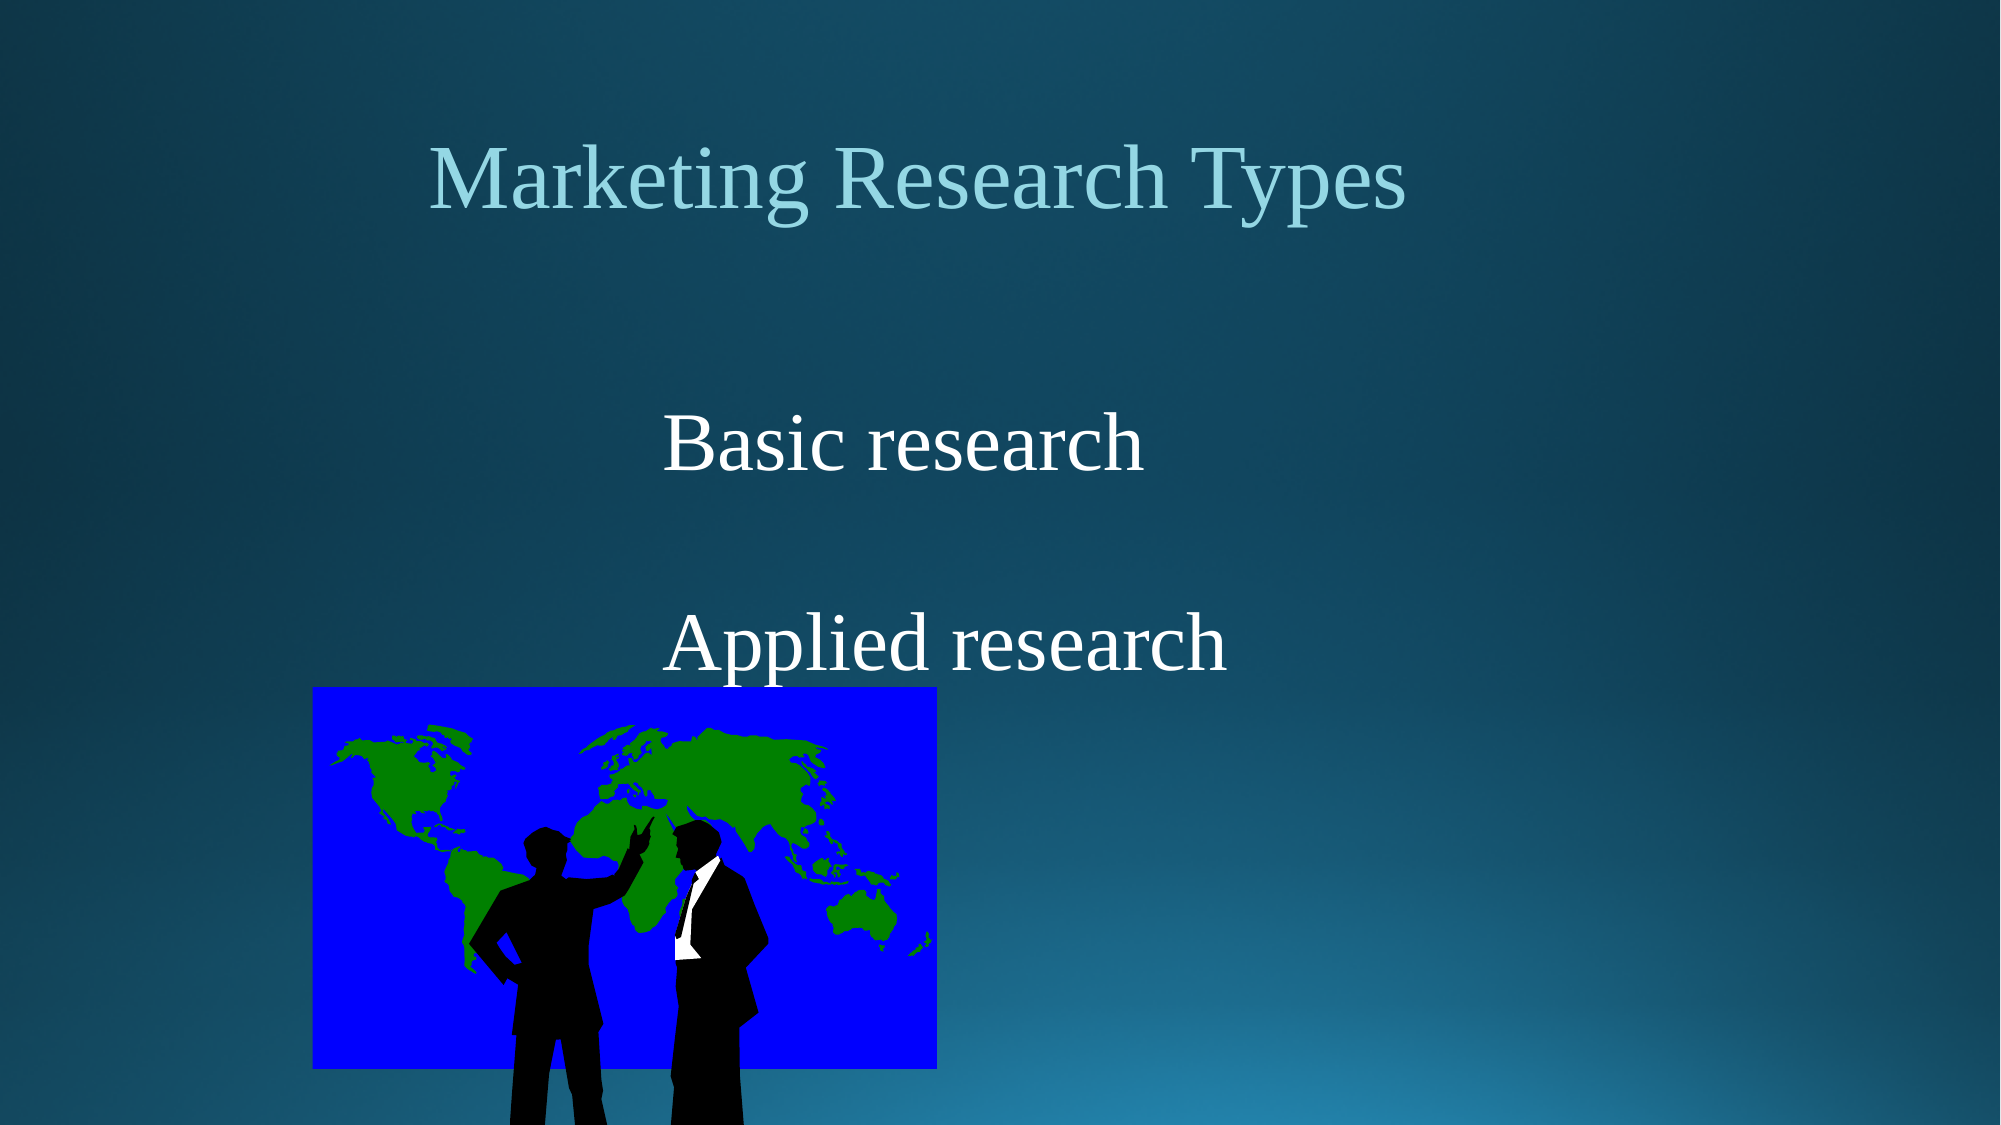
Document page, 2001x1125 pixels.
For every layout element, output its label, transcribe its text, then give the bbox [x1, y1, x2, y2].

text_box Basic research Applied research [647, 279, 1245, 695]
text_box Marketing Research Types [413, 109, 1426, 235]
picture [0, 0, 2001, 1125]
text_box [312, 687, 940, 1125]
